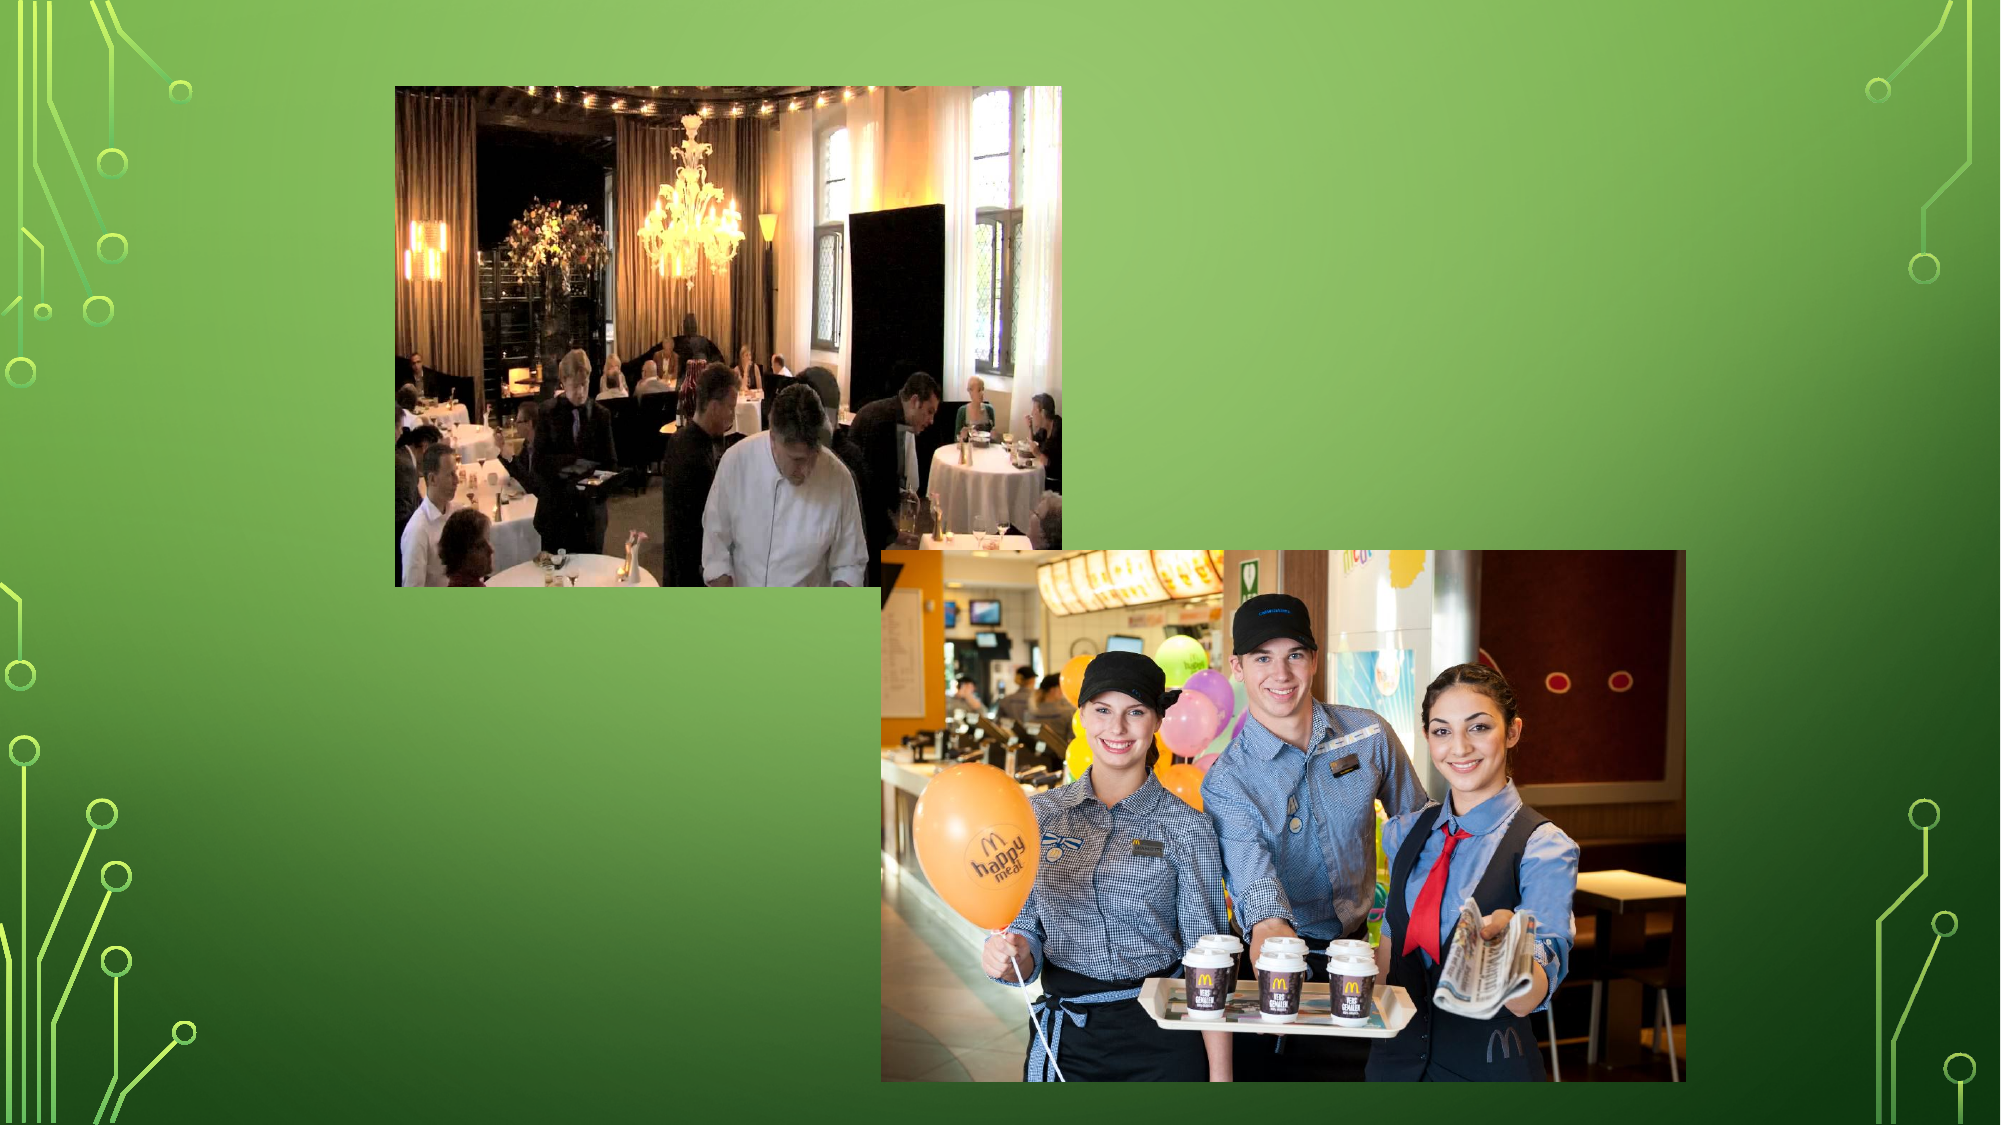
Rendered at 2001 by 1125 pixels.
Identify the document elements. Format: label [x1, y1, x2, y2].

picture [395, 86, 1686, 1082]
